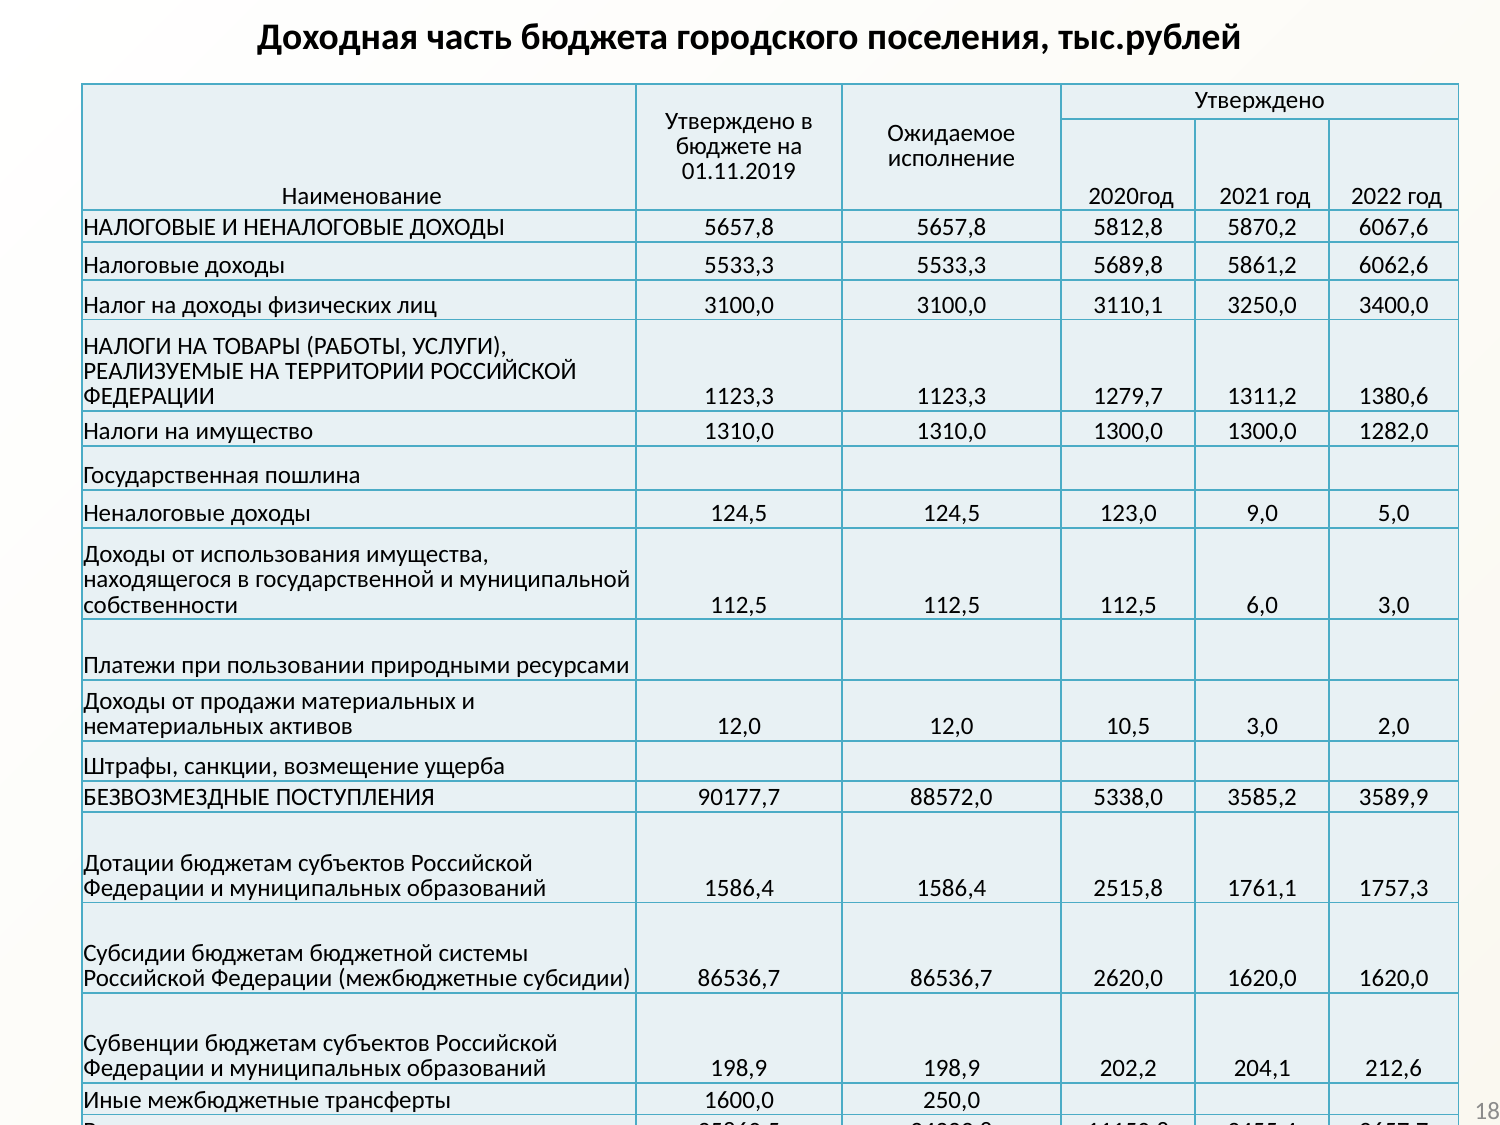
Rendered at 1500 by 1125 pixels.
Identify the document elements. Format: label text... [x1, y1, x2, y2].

table_cell Штрафы, санкции, возмещение ущерба [83, 725, 635, 762]
table_cell 5812,8 [1062, 197, 1194, 226]
table_cell 86536,7 [843, 885, 1060, 974]
table_cell 1311,2 [1196, 305, 1328, 394]
table_cell 3400,0 [1330, 266, 1458, 303]
table_cell 1310,0 [843, 396, 1060, 429]
table_cell 5657,8 [843, 197, 1060, 226]
table_cell 124,5 [843, 475, 1060, 511]
table_header Утверждено [1062, 85, 1458, 118]
table_cell 1586,4 [843, 795, 1060, 884]
table_cell 9657,7 [1330, 1097, 1458, 1125]
table_cell 3100,0 [637, 266, 841, 303]
table_cell 198,9 [637, 976, 841, 1064]
table_cell 3250,0 [1196, 266, 1328, 303]
table_cell 204,1 [1196, 976, 1328, 1064]
table_cell [1196, 1066, 1328, 1095]
table_cell Доходы от использования имущества, находящегося в государственной и муниципальной собственности [83, 513, 635, 602]
table_cell [843, 603, 1060, 662]
table_cell НАЛОГИ НА ТОВАРЫ (РАБОТЫ, УСЛУГИ), РЕАЛИЗУЕМЫЕ НА ТЕРРИТОРИИ РОССИЙСКОЙ ФЕДЕРАЦИИ [83, 305, 635, 394]
table_cell 2,0 [1330, 664, 1458, 723]
table_cell [1196, 603, 1328, 662]
table_cell 112,5 [1062, 513, 1194, 602]
table_cell 2020год [1062, 120, 1194, 195]
table_cell 3,0 [1196, 664, 1328, 723]
table_cell 2022 год [1330, 120, 1458, 195]
table_cell 5689,8 [1062, 227, 1194, 264]
table_cell [1330, 1066, 1458, 1095]
table_cell Доходы от продажи материальных и нематериальных активов [83, 664, 635, 723]
table_cell [1062, 725, 1194, 762]
table_cell [843, 725, 1060, 762]
table_cell 9455,4 [1196, 1097, 1328, 1125]
text_box Доходная часть бюджета городского поселения, тыс.рублей [0, 0, 1500, 65]
table_cell 90177,7 [637, 764, 841, 793]
table_cell Налоговые доходы [83, 227, 635, 264]
table_cell 198,9 [843, 976, 1060, 1064]
table_cell 1300,0 [1062, 396, 1194, 429]
table_cell Государственная пошлина [83, 431, 635, 473]
table_cell 202,2 [1062, 976, 1194, 1064]
table_cell 10,5 [1062, 664, 1194, 723]
table_cell 1282,0 [1330, 396, 1458, 429]
table_header Ожидаемое исполнение [843, 85, 1060, 195]
table_cell Неналоговые доходы [83, 475, 635, 511]
slide_number 18 [1459, 1094, 1500, 1125]
table_cell [637, 603, 841, 662]
table_cell [1330, 431, 1458, 473]
table_cell 5657,8 [637, 197, 841, 226]
table_cell 1761,1 [1196, 795, 1328, 884]
table_cell 3,0 [1330, 513, 1458, 602]
table_cell 88572,0 [843, 764, 1060, 793]
table_cell [1330, 725, 1458, 762]
table_cell 212,6 [1330, 976, 1458, 1064]
table_cell 5861,2 [1196, 227, 1328, 264]
table_cell 5533,3 [843, 227, 1060, 264]
table_cell 1600,0 [637, 1066, 841, 1095]
table_cell 5533,3 [637, 227, 841, 264]
table_cell 2021 год [1196, 120, 1328, 195]
table_cell 3110,1 [1062, 266, 1194, 303]
table_cell 6062,6 [1330, 227, 1458, 264]
table_cell Платежи при пользовании природными ресурсами [83, 603, 635, 662]
table_header Утверждено в бюджете на 01.11.2019 [637, 85, 841, 195]
table_cell 1757,3 [1330, 795, 1458, 884]
table_cell 86536,7 [637, 885, 841, 974]
table_cell 12,0 [843, 664, 1060, 723]
table_cell Субвенции бюджетам субъектов Российской Федерации и муниципальных образований [83, 976, 635, 1064]
table_cell 94229,8 [843, 1097, 1060, 1125]
table_cell Налог на доходы физических лиц [83, 266, 635, 303]
table_cell 112,5 [637, 513, 841, 602]
table_cell 11150,8 [1062, 1097, 1194, 1125]
table_cell 9,0 [1196, 475, 1328, 511]
table_cell 3589,9 [1330, 764, 1458, 793]
table_cell 1310,0 [637, 396, 841, 429]
table_cell 3585,2 [1196, 764, 1328, 793]
table_cell [1196, 431, 1328, 473]
table_cell [1330, 603, 1458, 662]
table_cell Дотации бюджетам субъектов Российской Федерации и муниципальных образований [83, 795, 635, 884]
table_cell 95860,5 [637, 1097, 841, 1125]
table_cell [1062, 603, 1194, 662]
table_cell 1300,0 [1196, 396, 1328, 429]
table_cell НАЛОГОВЫЕ И НЕНАЛОГОВЫЕ ДОХОДЫ [83, 197, 635, 226]
table_cell 123,0 [1062, 475, 1194, 511]
table_cell [1196, 725, 1328, 762]
table_cell 5,0 [1330, 475, 1458, 511]
table_cell [637, 725, 841, 762]
table_cell 2515,8 [1062, 795, 1194, 884]
table_cell 5338,0 [1062, 764, 1194, 793]
table_cell Иные межбюджетные трансферты [83, 1066, 635, 1095]
table_cell 1586,4 [637, 795, 841, 884]
table_cell 12,0 [637, 664, 841, 723]
table_cell 112,5 [843, 513, 1060, 602]
table_cell 124,5 [637, 475, 841, 511]
table_cell 1123,3 [637, 305, 841, 394]
table_cell 6,0 [1196, 513, 1328, 602]
table_cell 1620,0 [1330, 885, 1458, 974]
table_cell 6067,6 [1330, 197, 1458, 226]
table_cell Субсидии бюджетам бюджетной системы Российской Федерации (межбюджетные субсидии) [83, 885, 635, 974]
table_cell БЕЗВОЗМЕЗДНЫЕ ПОСТУПЛЕНИЯ [83, 764, 635, 793]
table_cell 1123,3 [843, 305, 1060, 394]
table_cell 2620,0 [1062, 885, 1194, 974]
table_cell 1279,7 [1062, 305, 1194, 394]
table_cell [1062, 431, 1194, 473]
table_cell [843, 431, 1060, 473]
table_cell 5870,2 [1196, 197, 1328, 226]
table_cell [1062, 1066, 1194, 1095]
table_header Наименование [83, 85, 635, 195]
table_cell [637, 431, 841, 473]
table_cell Всего доходы [83, 1097, 635, 1125]
table_cell 250,0 [843, 1066, 1060, 1095]
table_cell Налоги на имущество [83, 396, 635, 429]
table_cell 3100,0 [843, 266, 1060, 303]
table_cell 1620,0 [1196, 885, 1328, 974]
table_cell 1380,6 [1330, 305, 1458, 394]
